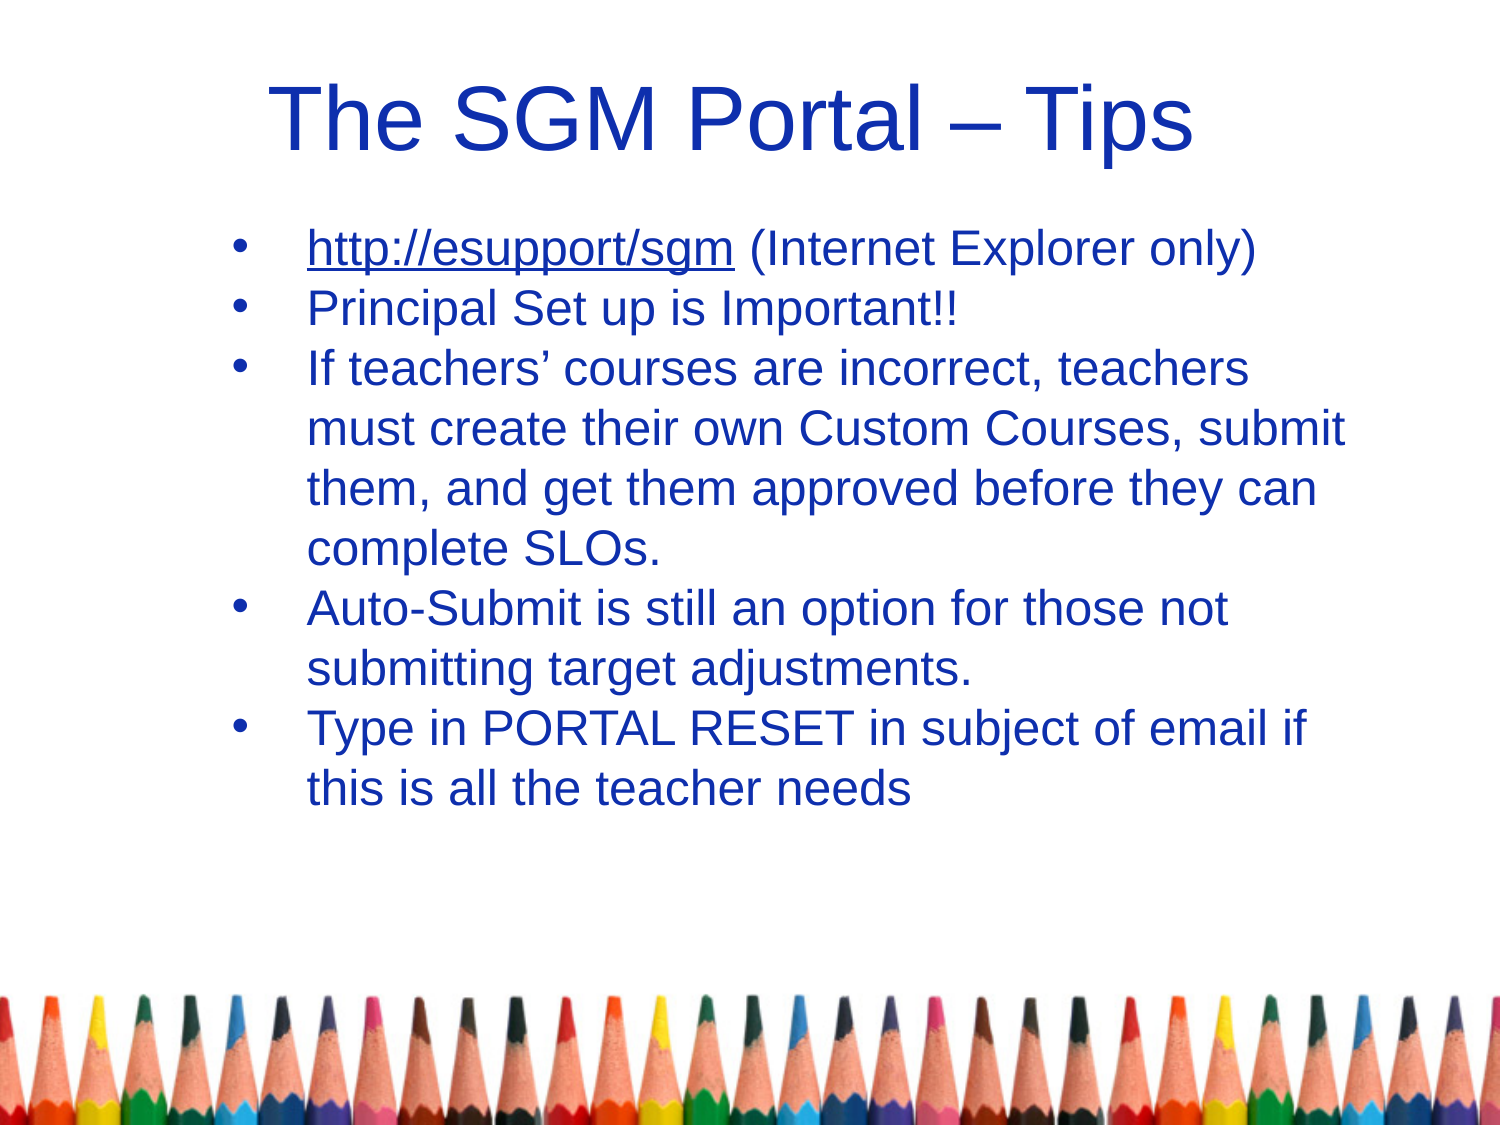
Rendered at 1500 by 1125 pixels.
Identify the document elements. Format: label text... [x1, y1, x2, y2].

picture [0, 0, 1500, 1125]
text_box http://esupport/sgm (Internet Explorer only) Principal Set up is Important!! If teachers’ courses are incorrect, teachers must create their own Custom Courses, submit them, and get them approved before they can complete SLOs. Auto-Submit is still an option for those not submitting target adjustments. Type in PORTAL RESET in subject of email if this is all the teacher needs [141, 207, 1371, 898]
title The SGM Portal – Tips [57, 20, 1408, 208]
